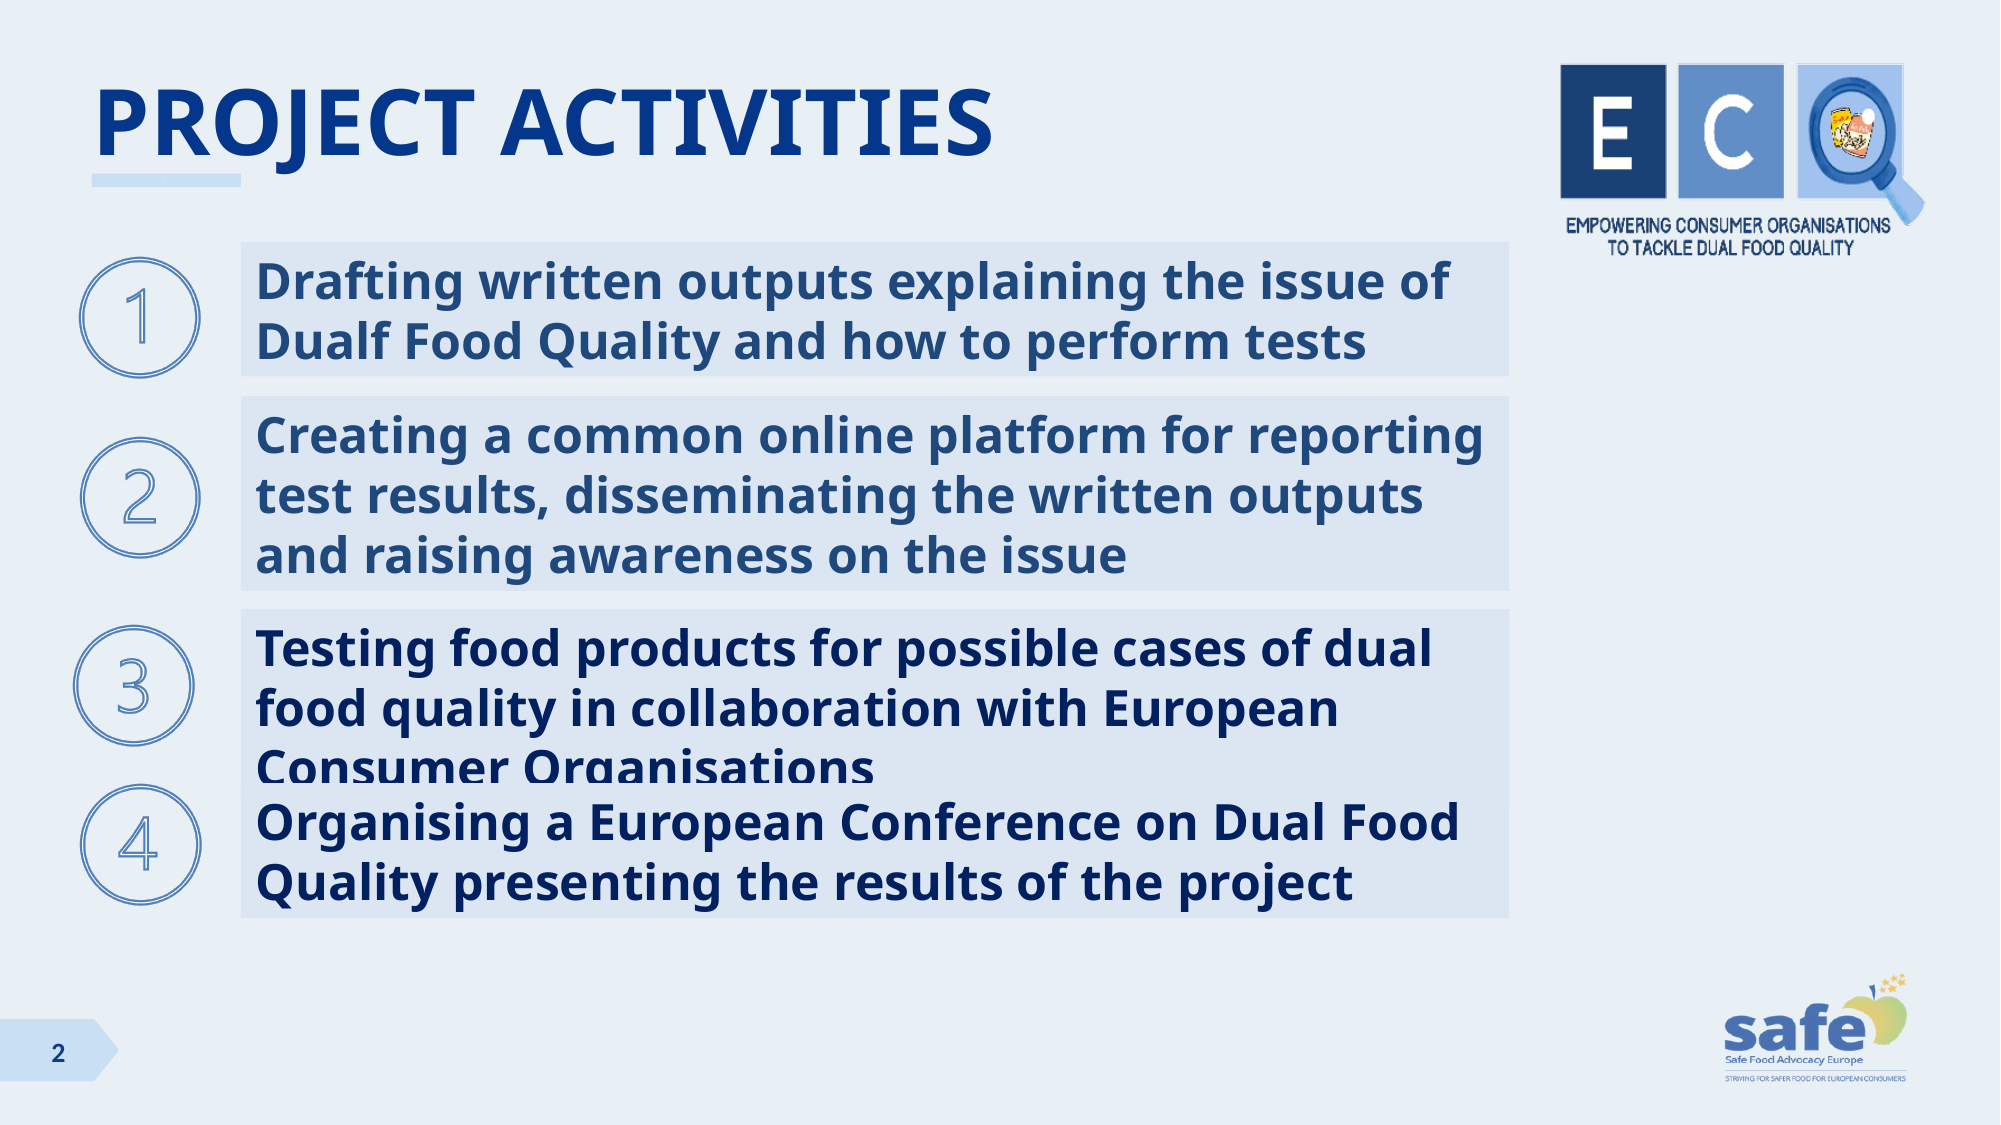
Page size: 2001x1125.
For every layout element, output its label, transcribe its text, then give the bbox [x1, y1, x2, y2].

text_box [91, 173, 163, 187]
picture [64, 421, 216, 573]
picture [64, 769, 216, 920]
text_box [0, 1021, 117, 1080]
text_box [1696, 956, 1934, 1096]
picture [1540, 2, 1934, 296]
text_box Testing food products for possible cases of dual food quality in collaboration with European Consumer Organisations [240, 608, 1510, 783]
text_box [96, 226, 1042, 454]
text_box Drafting written outputs explaining the issue of Dualf Food Quality and how to perform tests [240, 241, 1510, 377]
text_box 2 [33, 1029, 84, 1073]
picture [57, 610, 209, 762]
picture [64, 242, 215, 394]
text_box Creating a common online platform for reporting test results, disseminating the written outputs and raising awareness on the issue [240, 396, 1510, 591]
text_box [163, 173, 241, 187]
text_box Organising a European Conference on Dual Food Quality presenting the results of the project [240, 783, 1510, 918]
text_box PROJECT ACTIVITIES [91, 62, 1200, 165]
text_box [95, 454, 1038, 983]
